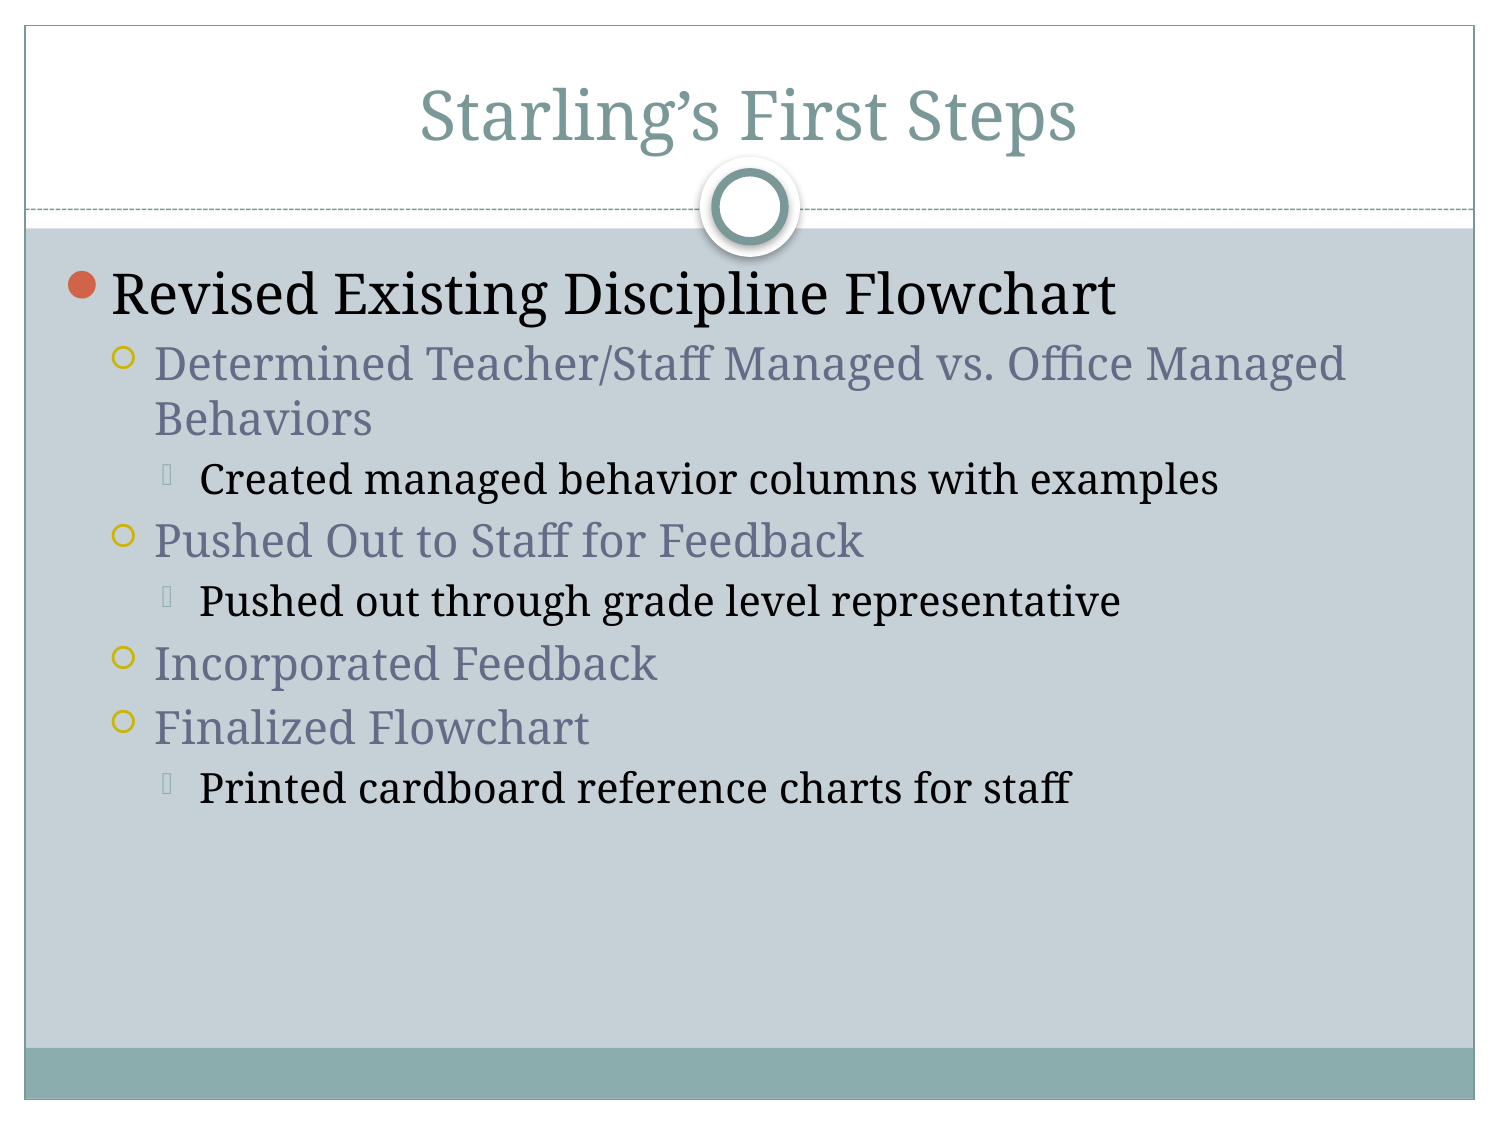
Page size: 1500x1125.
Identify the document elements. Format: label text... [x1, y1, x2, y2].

title Starling’s First Steps [49, 37, 1450, 162]
list Revised Existing Discipline Flowchart Determined Teacher/Staff Managed vs. Office Managed Behaviors Created managed behavior columns with examples Pushed Out to Staff for Feedback Pushed out through grade level representative Incorporated Feedback Finalized Flowchart Printed cardboard reference charts for staff [49, 250, 1445, 1001]
